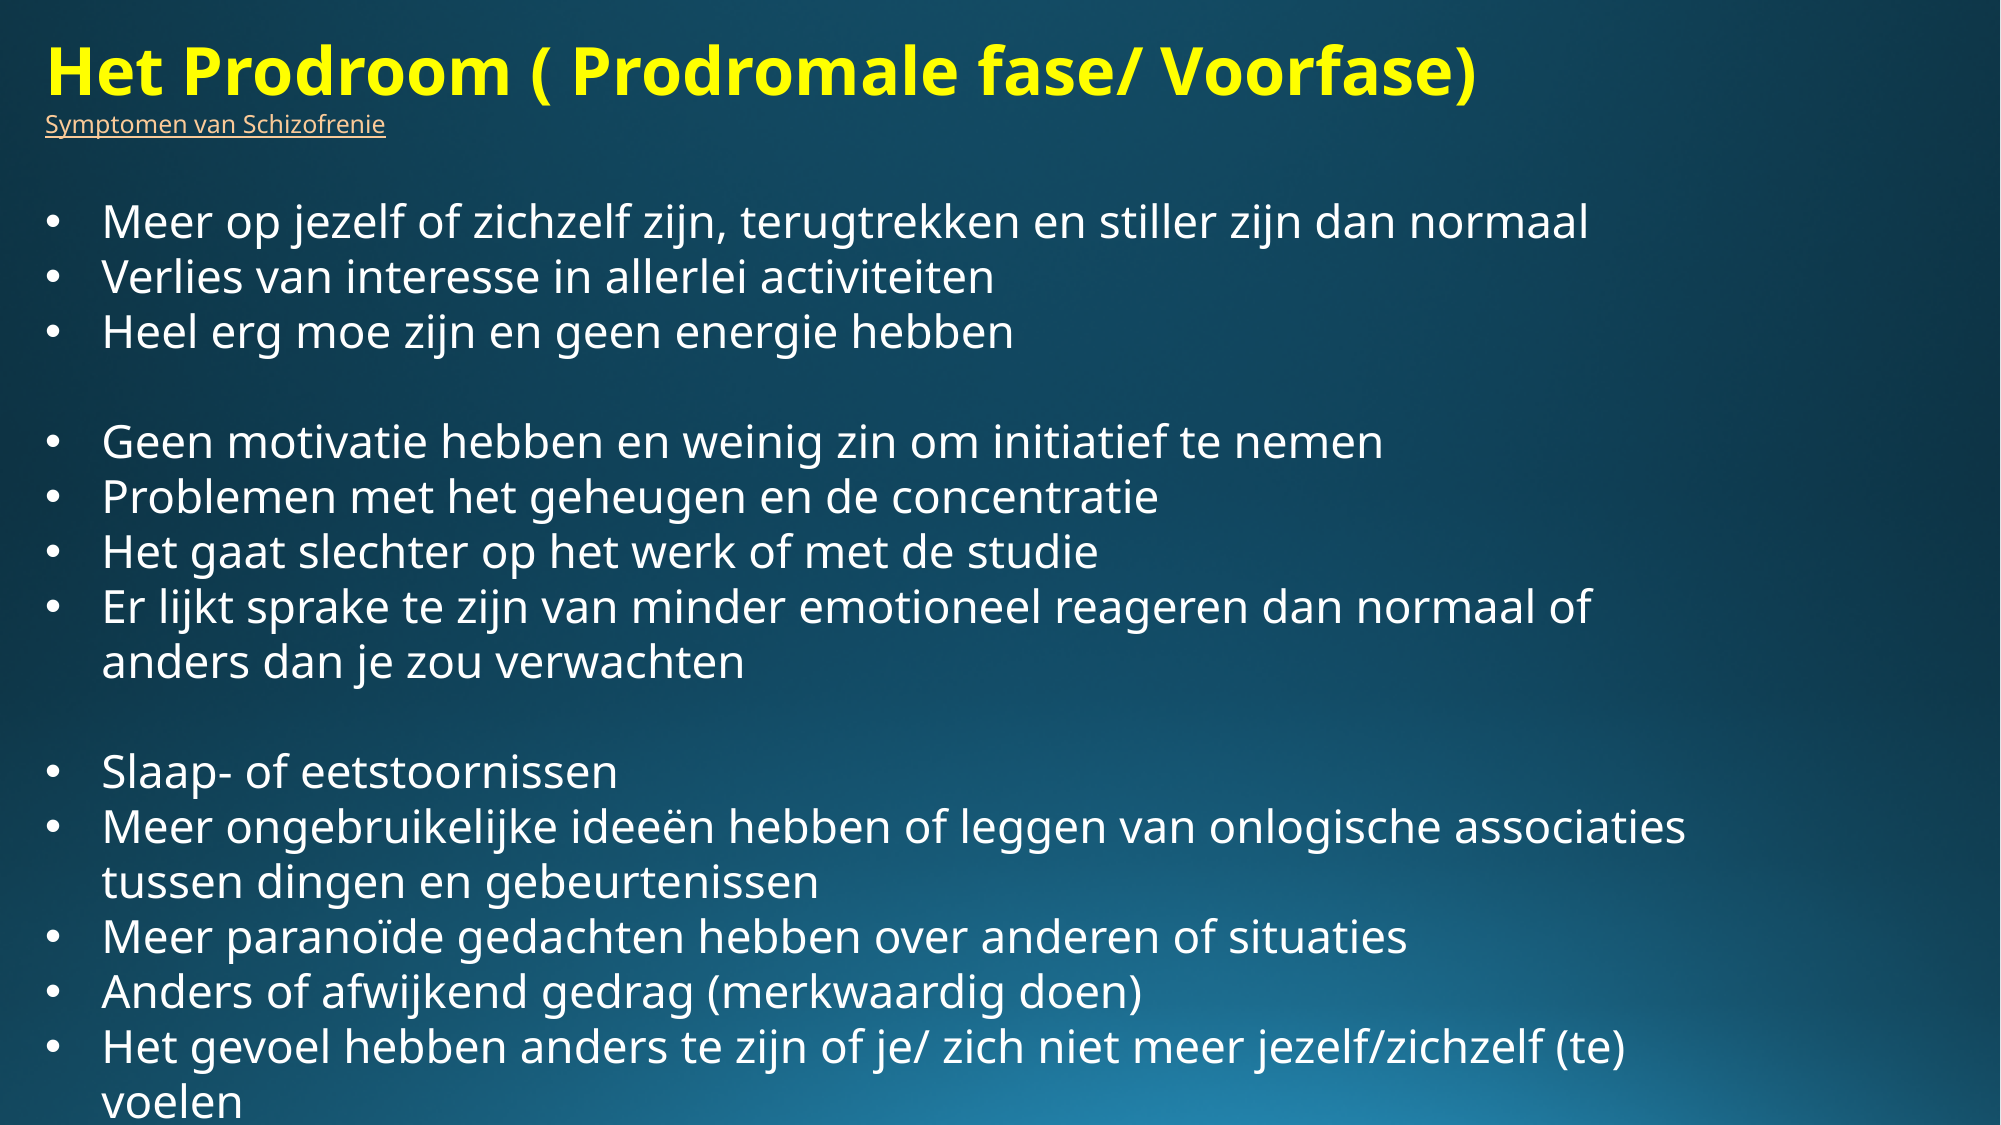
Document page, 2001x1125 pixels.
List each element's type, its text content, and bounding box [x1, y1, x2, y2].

picture [0, 0, 2001, 1125]
text_box Het Prodroom ( Prodromale fase/ Voorfase) Symptomen van Schizofrenie Meer op jezelf of zichzelf zijn, terugtrekken en stiller zijn dan normaal Verlies van interesse in allerlei activiteiten Heel erg moe zijn en geen energie hebben Geen motivatie hebben en weinig zin om initiatief te nemen Problemen met het geheugen en de concentratie Het gaat slechter op het werk of met de studie Er lijkt sprake te zijn van minder emotioneel reageren dan normaal of anders dan je zou verwachten Slaap- of eetstoornissen Meer ongebruikelijke ideeën hebben of leggen van onlogische associaties tussen dingen en gebeurtenissen Meer paranoïde gedachten hebben over anderen of situaties Anders of afwijkend gedrag (merkwaardig doen) Het gevoel hebben anders te zijn of je/ zich niet meer jezelf/zichzelf (te) voelen [30, 21, 1744, 1125]
